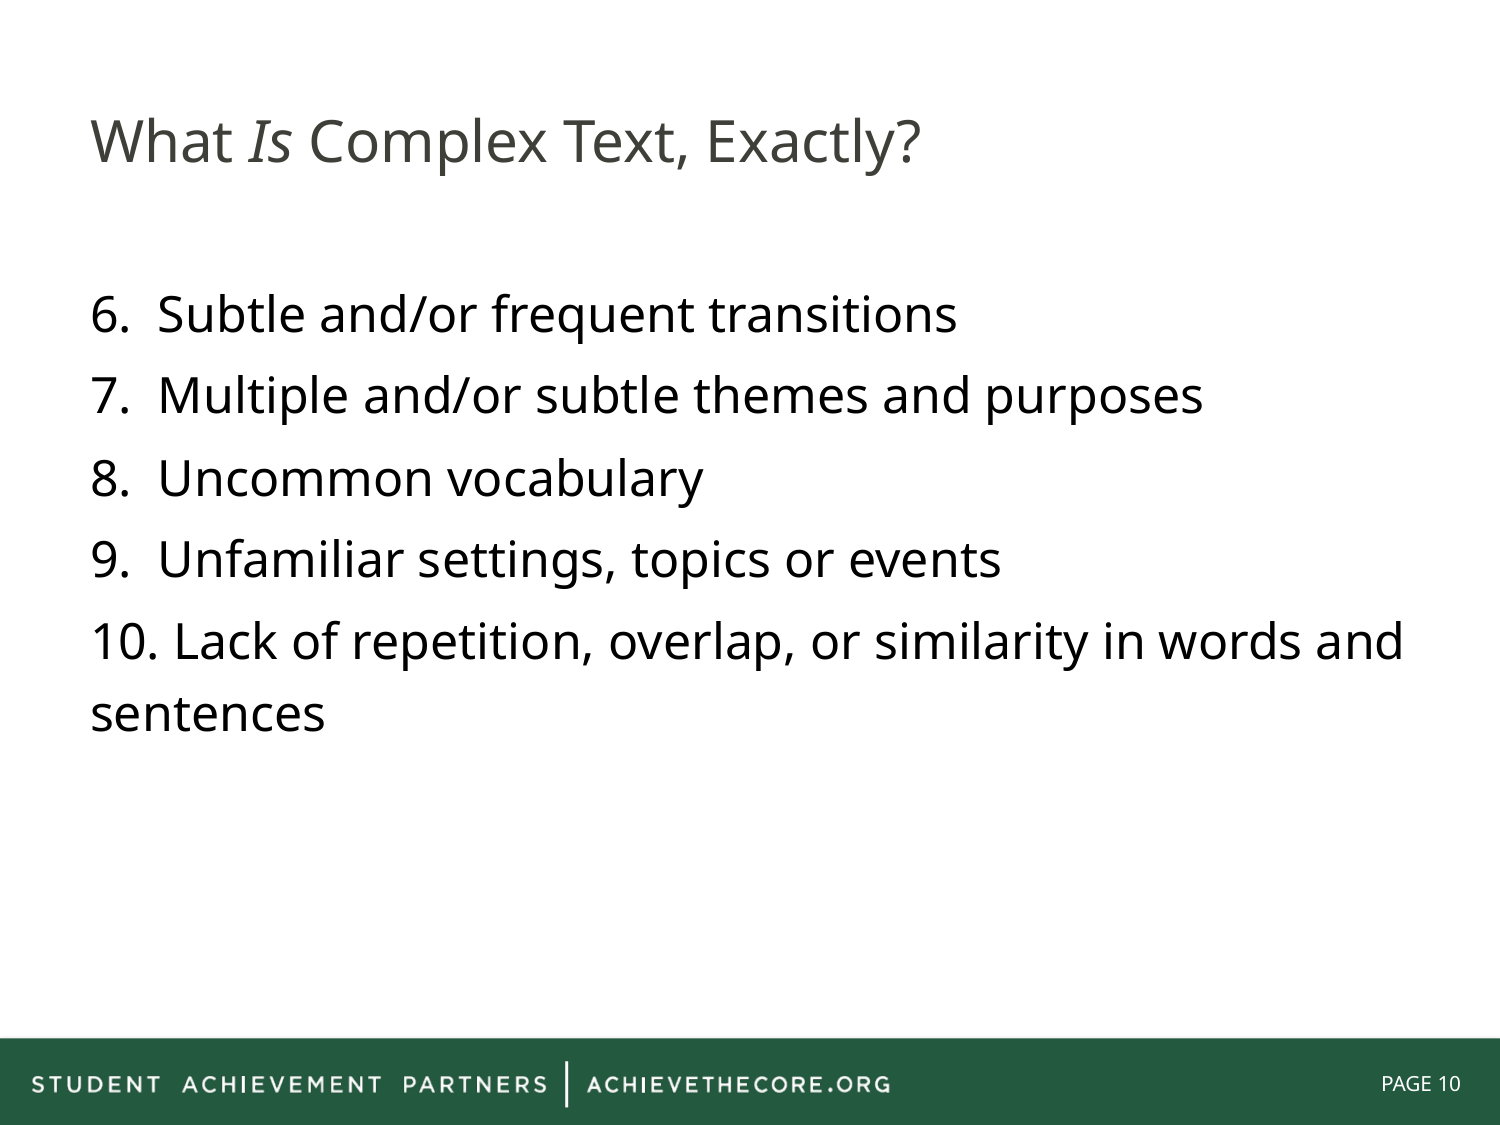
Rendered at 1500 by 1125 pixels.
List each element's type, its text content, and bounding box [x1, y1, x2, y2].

title What Is Complex Text, Exactly? [75, 45, 1425, 233]
list 6. Subtle and/or frequent transitions 7. Multiple and/or subtle themes and purposes 8. Uncommon vocabulary 9. Unfamiliar settings, topics or events 10. Lack of repetition, overlap, or similarity in words and sentences [75, 262, 1425, 1005]
